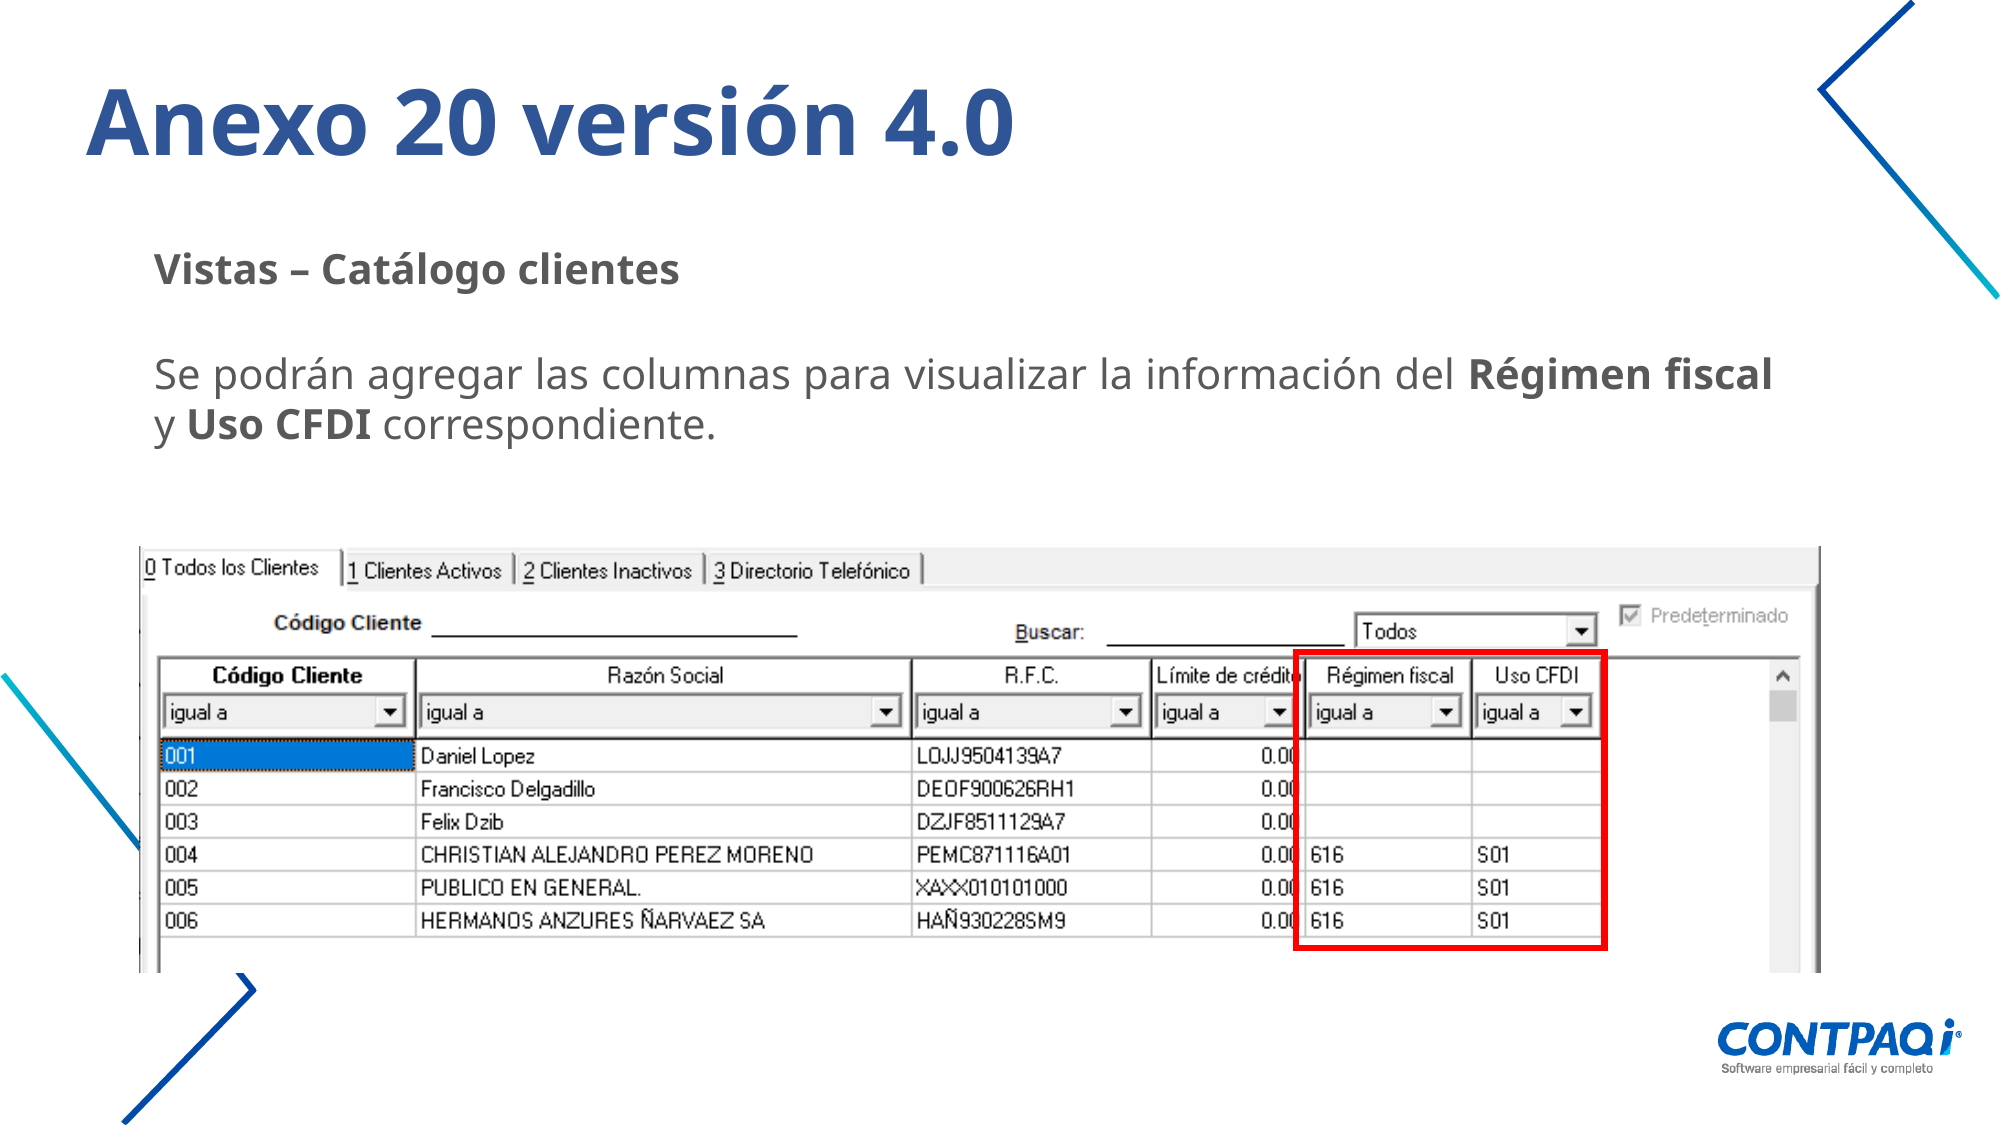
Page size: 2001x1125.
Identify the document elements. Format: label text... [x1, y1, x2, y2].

text_box Se podrán agregar las columnas para visualizar la información del Régimen fiscal y Uso CFDI correspondiente. [139, 340, 1789, 456]
picture [1816, 0, 2000, 300]
title Anexo 20 versión 4.0 [71, 53, 1372, 197]
picture [0, 546, 1821, 1125]
text_box Vistas – Catálogo clientes [139, 235, 1861, 301]
picture [1718, 1018, 1962, 1075]
